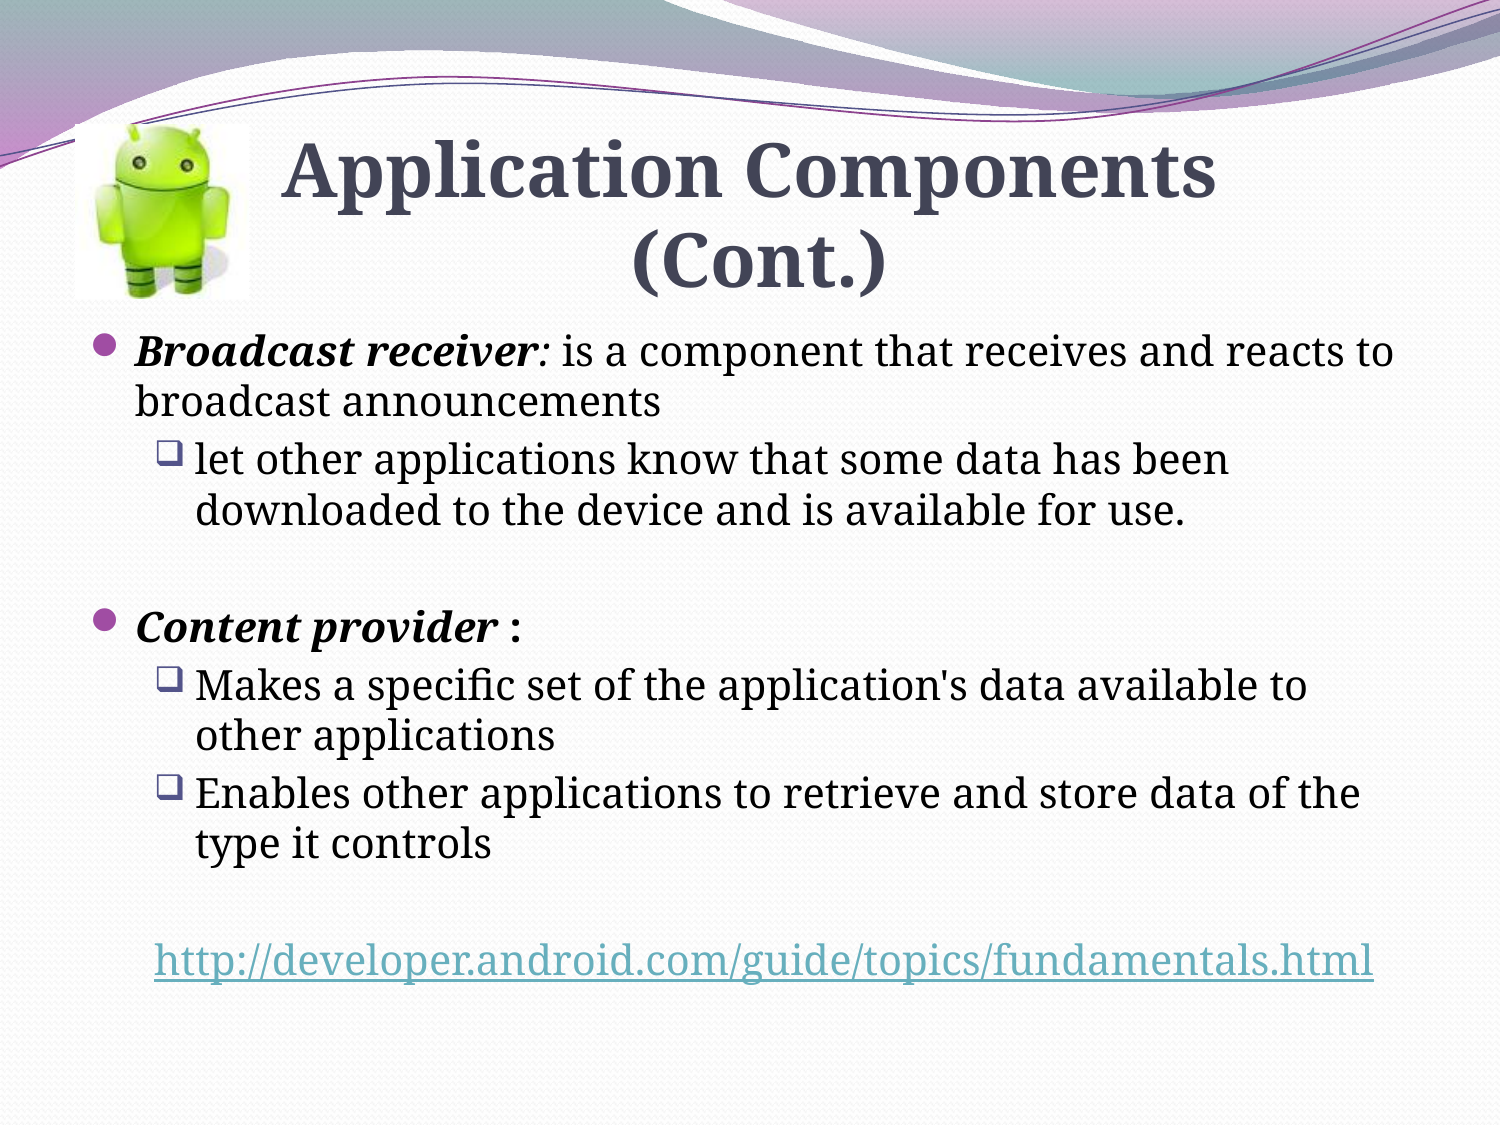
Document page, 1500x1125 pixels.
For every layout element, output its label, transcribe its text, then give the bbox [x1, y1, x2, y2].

list Broadcast receiver: is a component that receives and reacts to broadcast announcements let other applications know that some data has been downloaded to the device and is available for use. Content provider : Makes a specific set of the application's data available to other applications Enables other applications to retrieve and store data of the type it controls http://developer.android.com/guide/topics/fundamentals.html [75, 317, 1425, 1038]
title Application Components (Cont.) [75, 115, 1425, 303]
